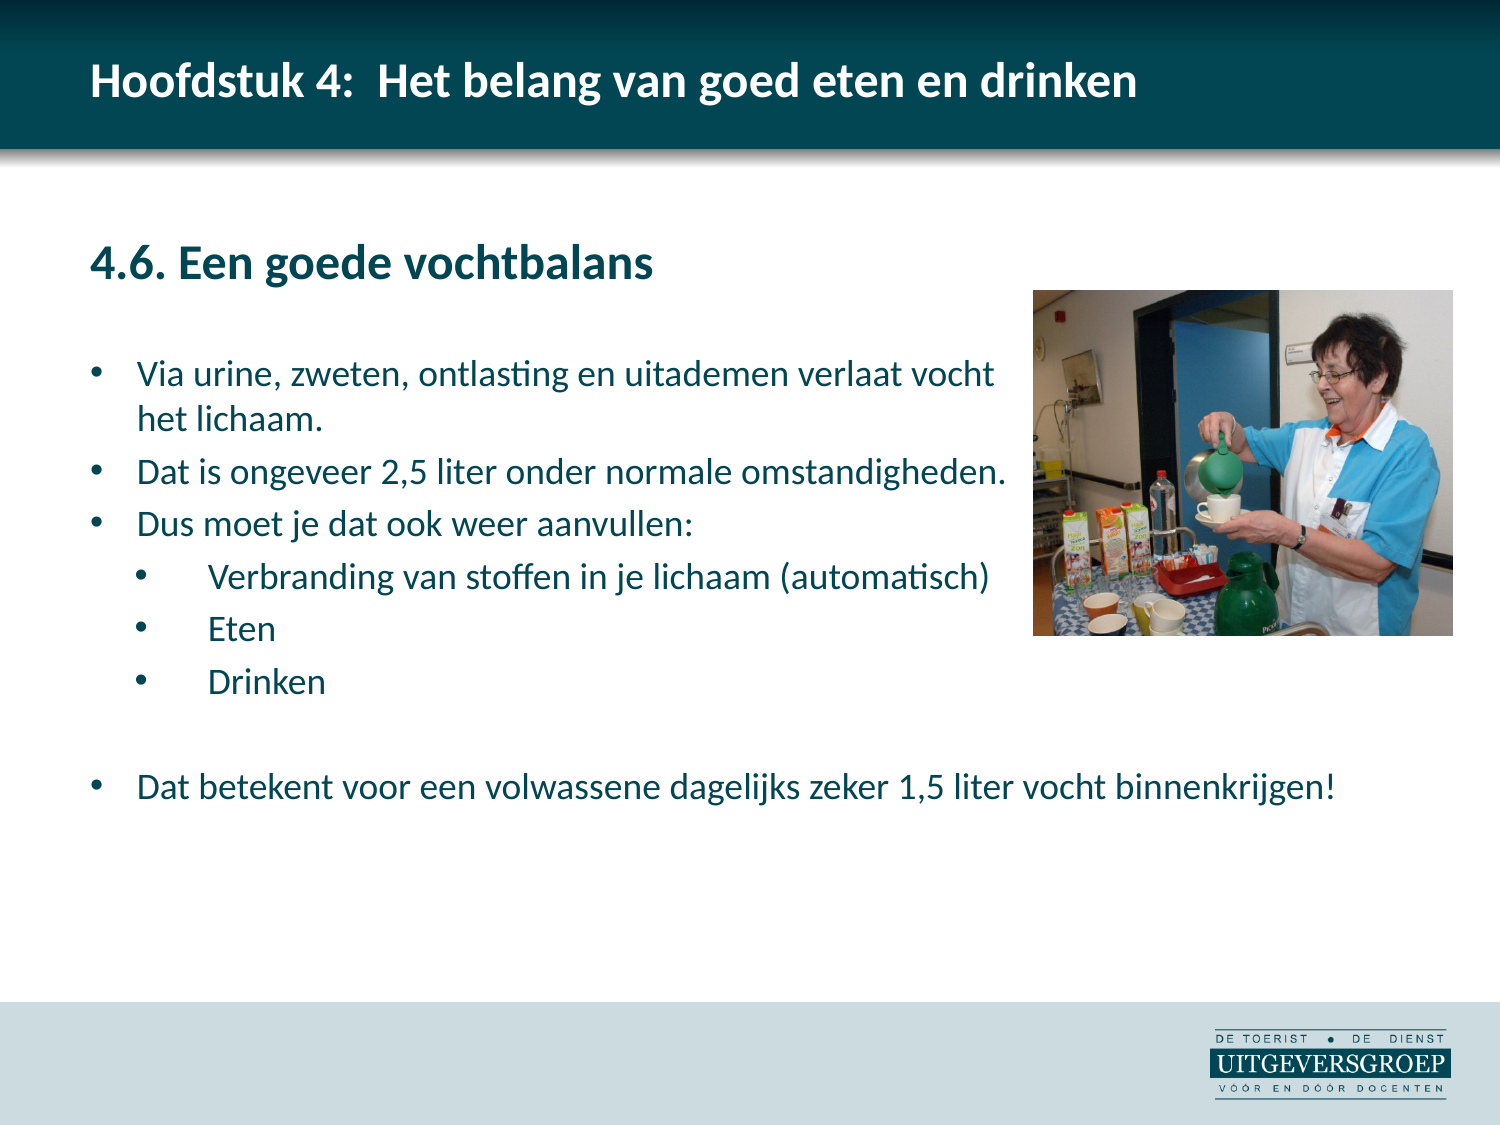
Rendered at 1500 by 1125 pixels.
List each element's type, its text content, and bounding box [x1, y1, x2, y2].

list 4.6. Een goede vochtbalans Via urine, zweten, ontlasting en uitademen verlaat vocht het lichaam. Dat is ongeveer 2,5 liter onder normale omstandigheden. Dus moet je dat ook weer aanvullen: Verbranding van stoffen in je lichaam (automatisch) Eten Drinken Dat betekent voor een volwassene dagelijks zeker 1,5 liter vocht binnenkrijgen! [75, 221, 1425, 965]
title Hoofdstuk 4: Het belang van goed eten en drinken [75, 0, 1425, 172]
picture [1210, 1021, 1451, 1106]
picture [1033, 290, 1453, 636]
